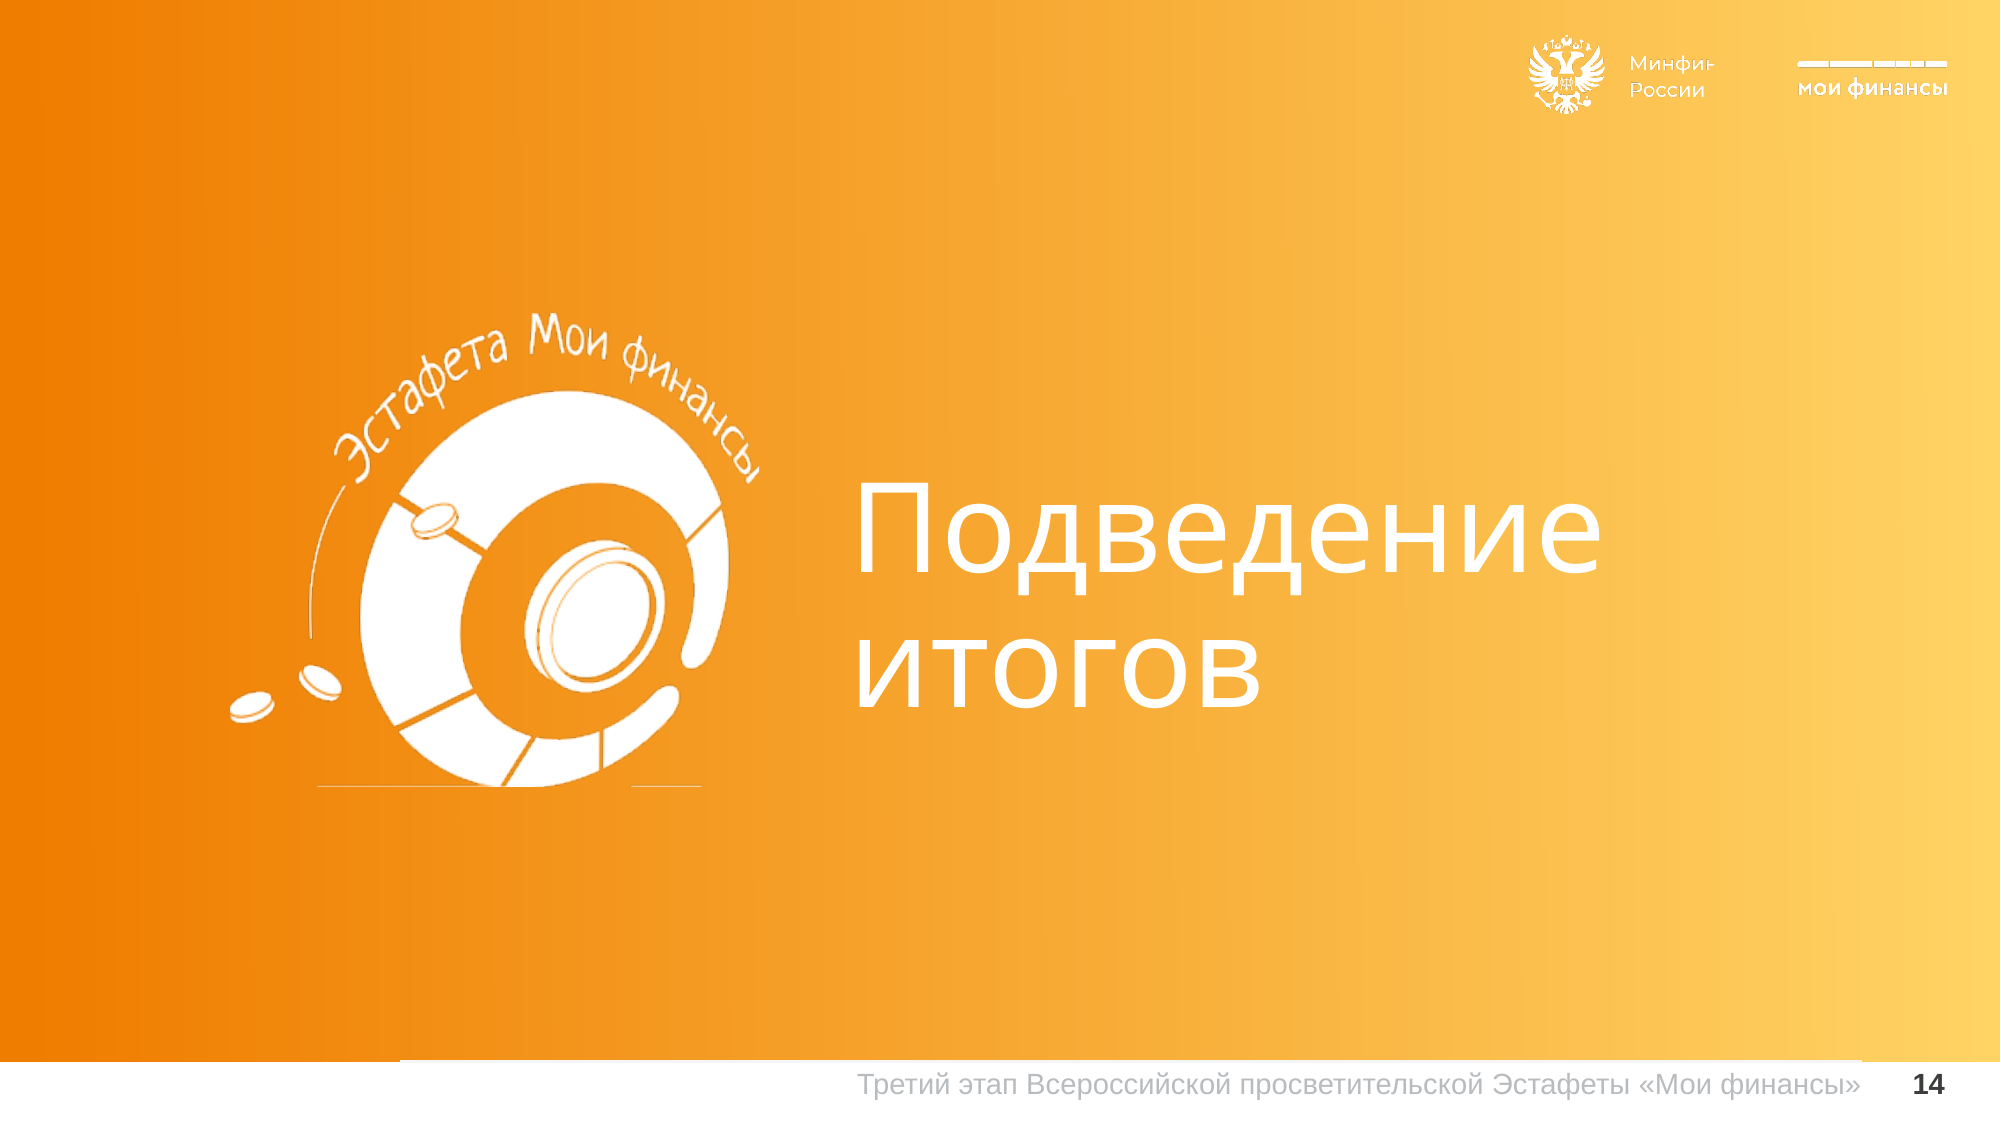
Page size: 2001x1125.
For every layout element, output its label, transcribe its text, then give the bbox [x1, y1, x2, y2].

title Подведение итогов [834, 456, 1798, 815]
picture [229, 313, 760, 787]
text_box 14 [1862, 1064, 1945, 1125]
